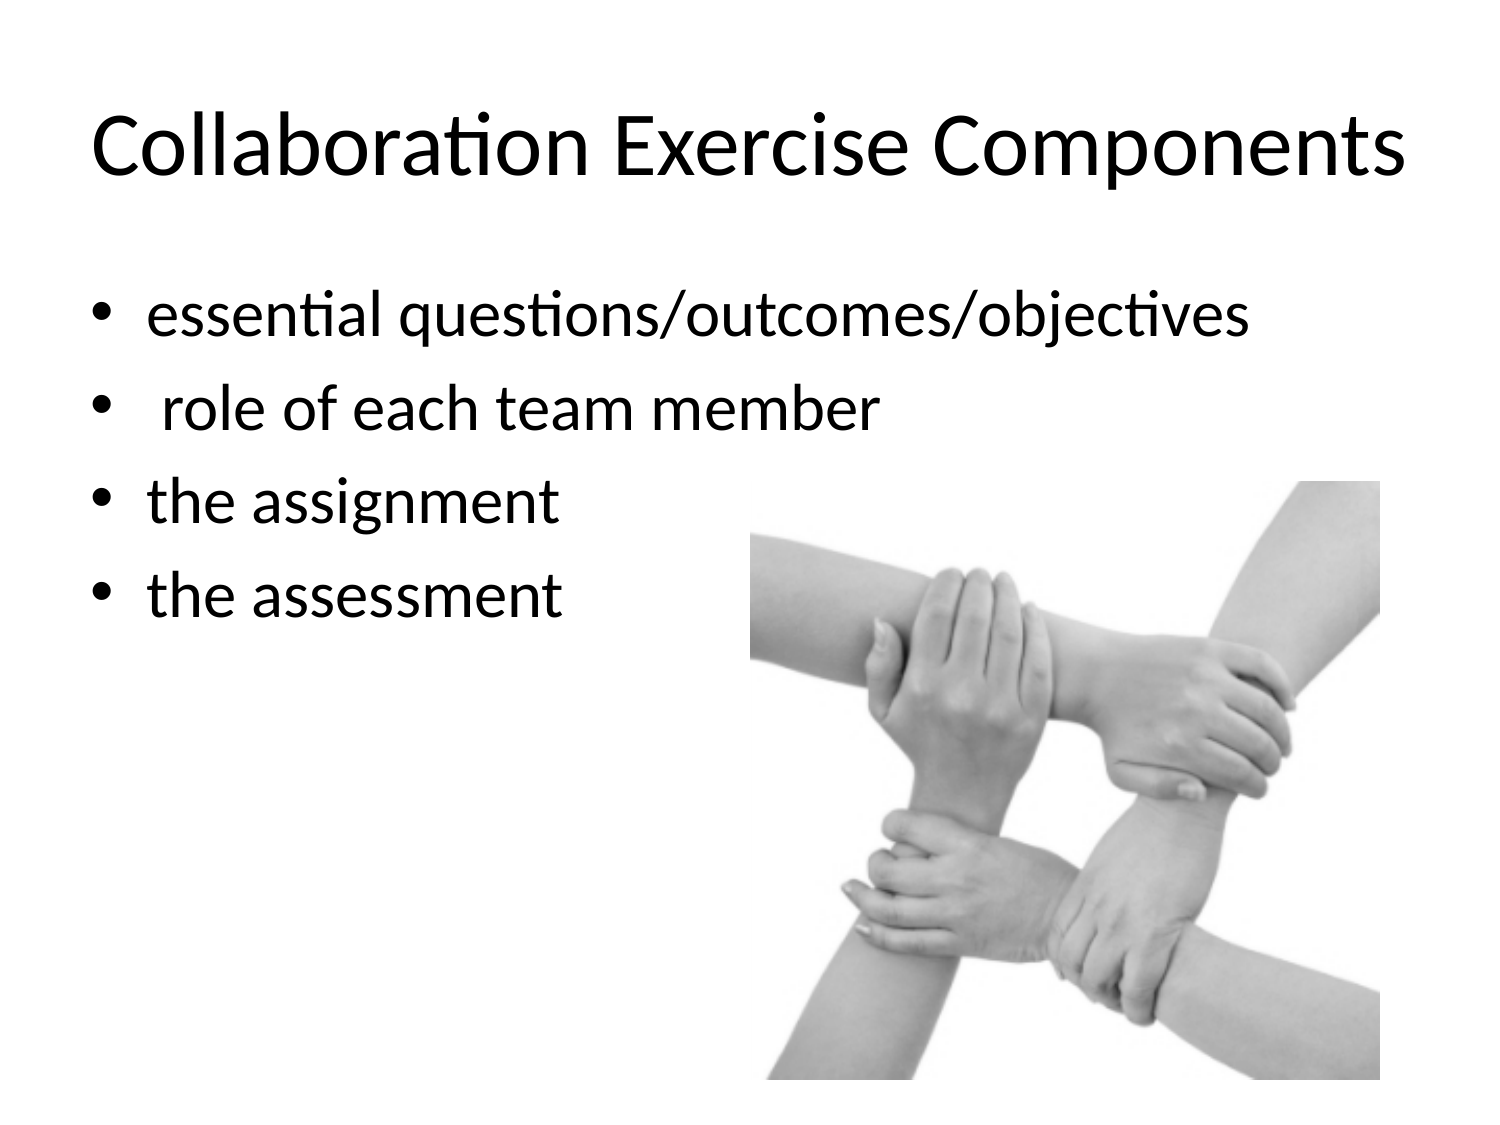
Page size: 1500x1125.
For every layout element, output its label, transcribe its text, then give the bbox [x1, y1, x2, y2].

list essential questions/outcomes/objectives role of each team member the assignment the assessment [75, 262, 1425, 1005]
picture [749, 481, 1380, 1080]
title Collaboration Exercise Components [75, 45, 1425, 233]
